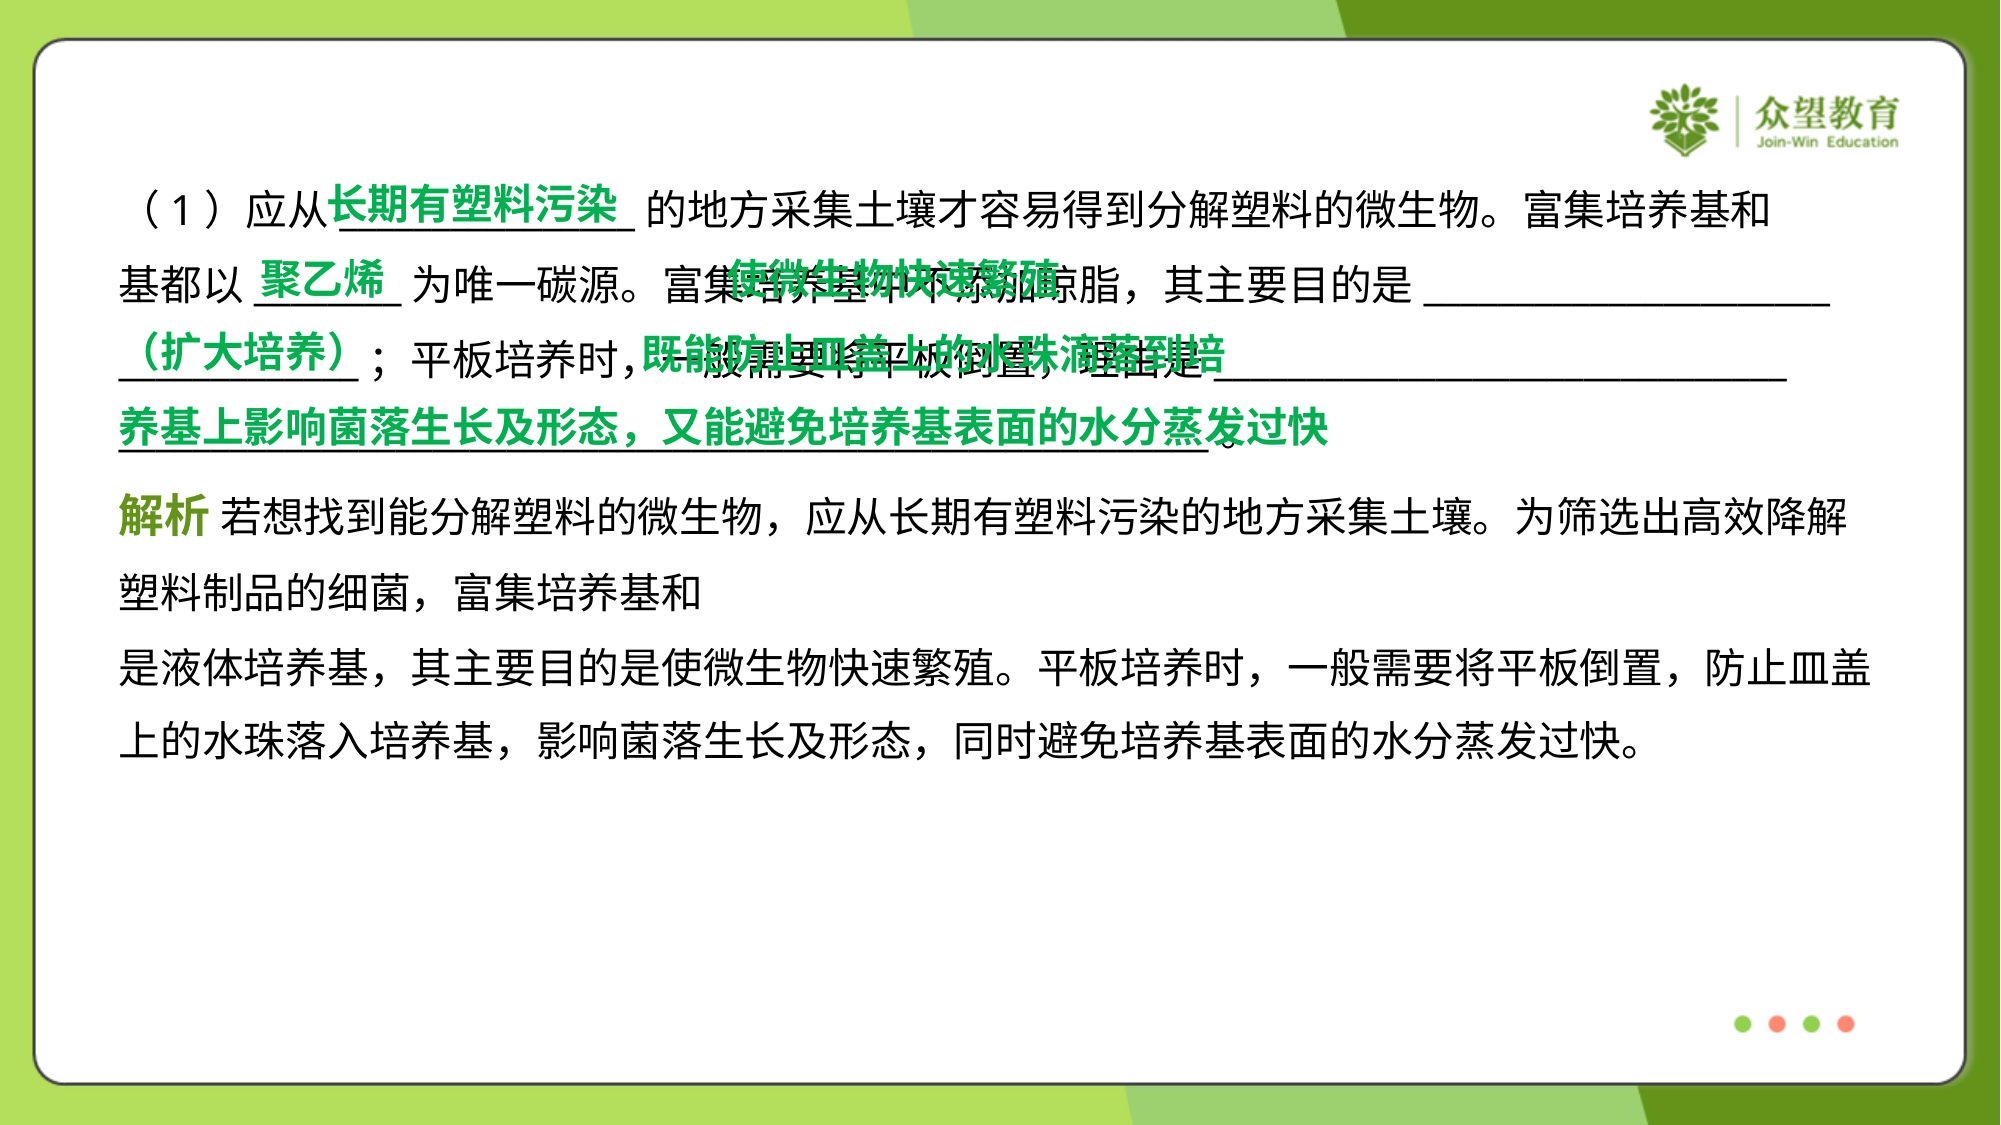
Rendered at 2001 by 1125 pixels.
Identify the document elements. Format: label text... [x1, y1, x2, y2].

text_box 使微生物快速繁殖 （扩大培养） [118, 227, 1882, 302]
text_box 长期有塑料污染 [311, 152, 633, 220]
text_box 既能防止皿盖上的水珠滴落到培 养基上影响菌落生长及形态，又能避免培养基表面的水分蒸发过快 [118, 302, 1882, 444]
picture [0, 0, 2000, 1125]
